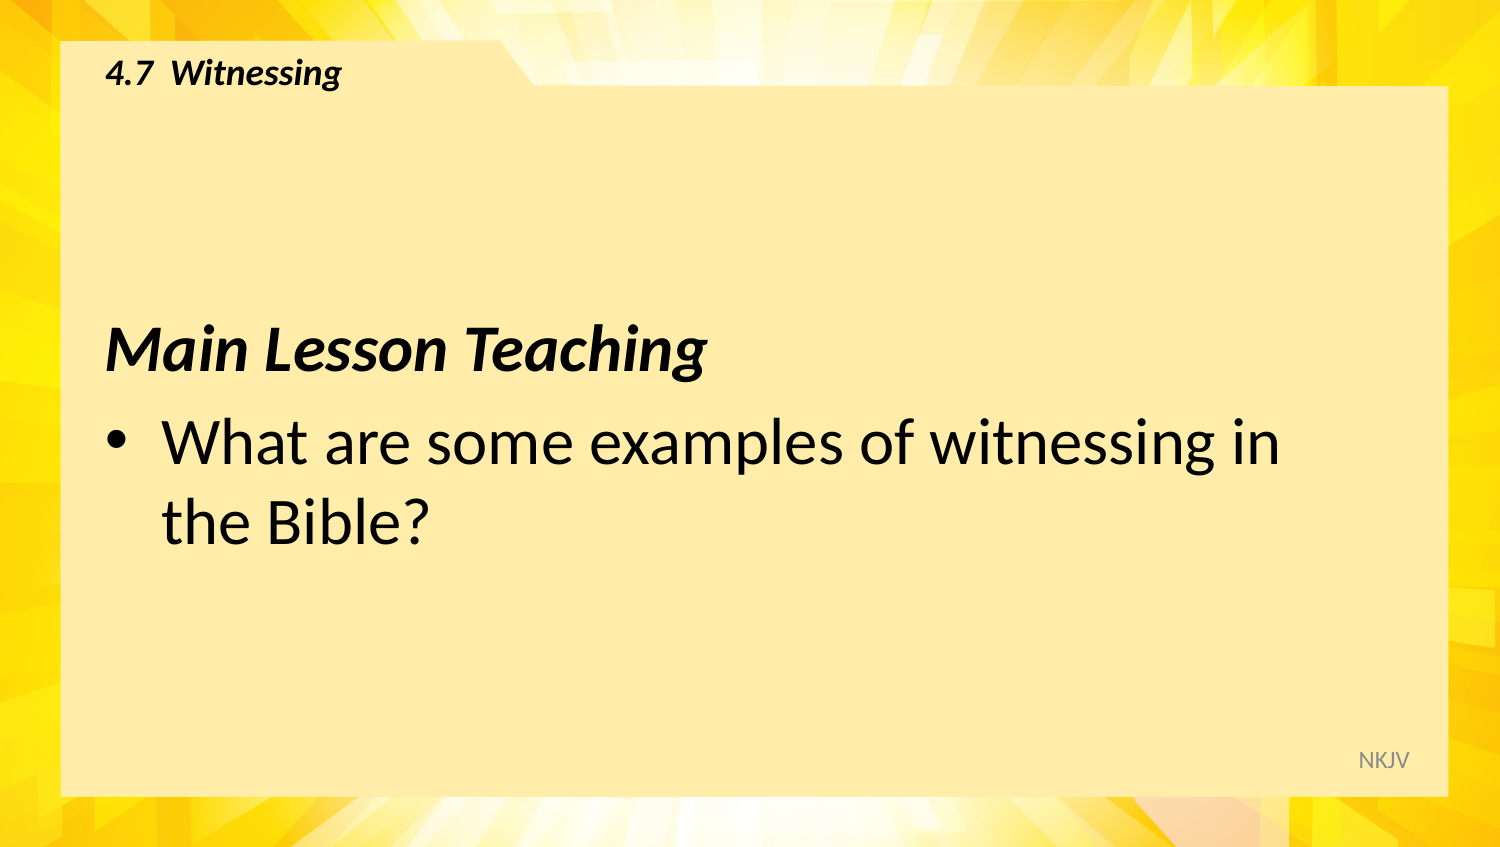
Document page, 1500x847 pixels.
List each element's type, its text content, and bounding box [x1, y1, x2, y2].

footer NKJV [950, 736, 1425, 782]
title 4.7 Witnessing [89, 33, 1420, 108]
picture [0, 0, 1500, 847]
list Main Lesson Teaching What are some examples of witnessing in the Bible? [89, 141, 1403, 722]
